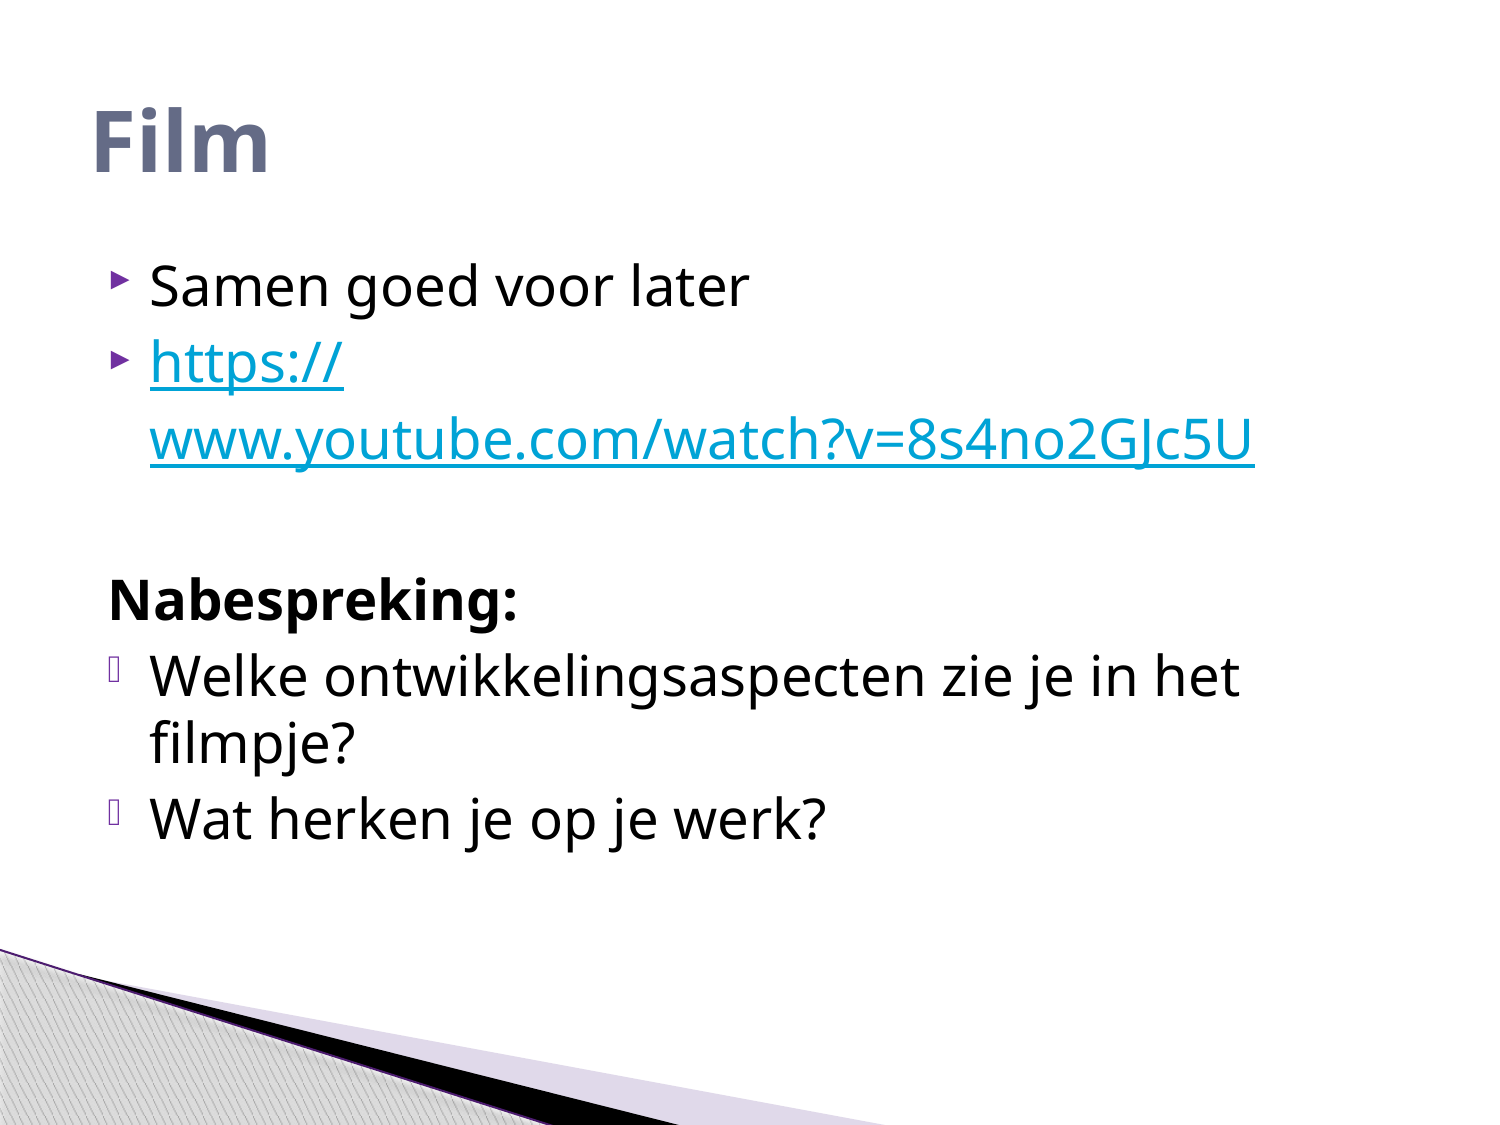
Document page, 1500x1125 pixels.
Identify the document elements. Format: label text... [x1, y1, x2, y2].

title Film [75, 45, 1425, 233]
list Samen goed voor later https://www.youtube.com/watch?v=8s4no2GJc5U Nabespreking: Welke ontwikkelingsaspecten zie je in het filmpje? Wat herken je op je werk? [75, 243, 1425, 986]
